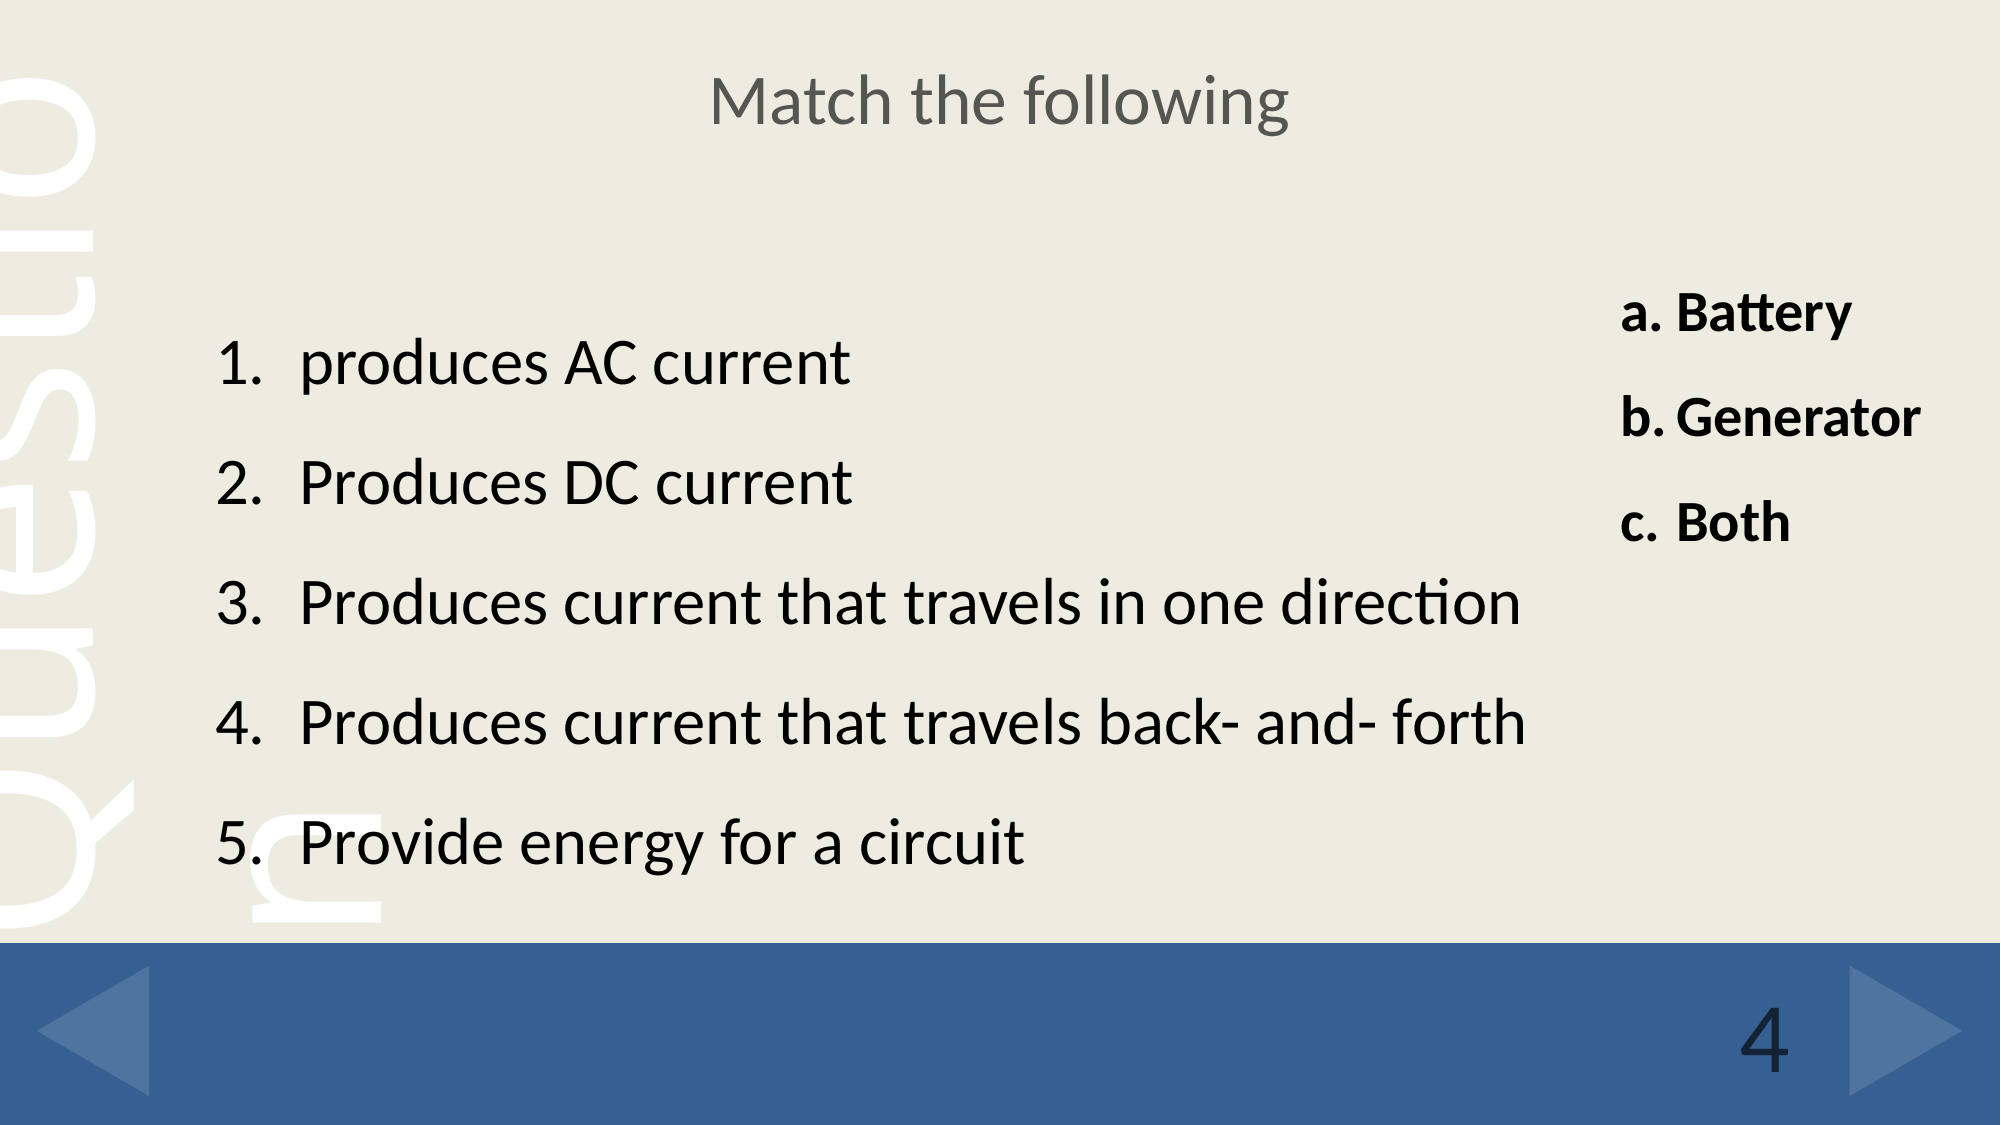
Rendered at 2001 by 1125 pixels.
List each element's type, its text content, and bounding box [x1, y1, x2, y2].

text_box Battery Generator Both [1605, 231, 1938, 666]
title Match the following [99, 45, 1900, 147]
list produces AC current Produces DC current Produces current that travels in one direction Produces current that travels back- and- forth Provide energy for a circuit [200, 231, 1572, 925]
list 4 [1494, 967, 1806, 1097]
